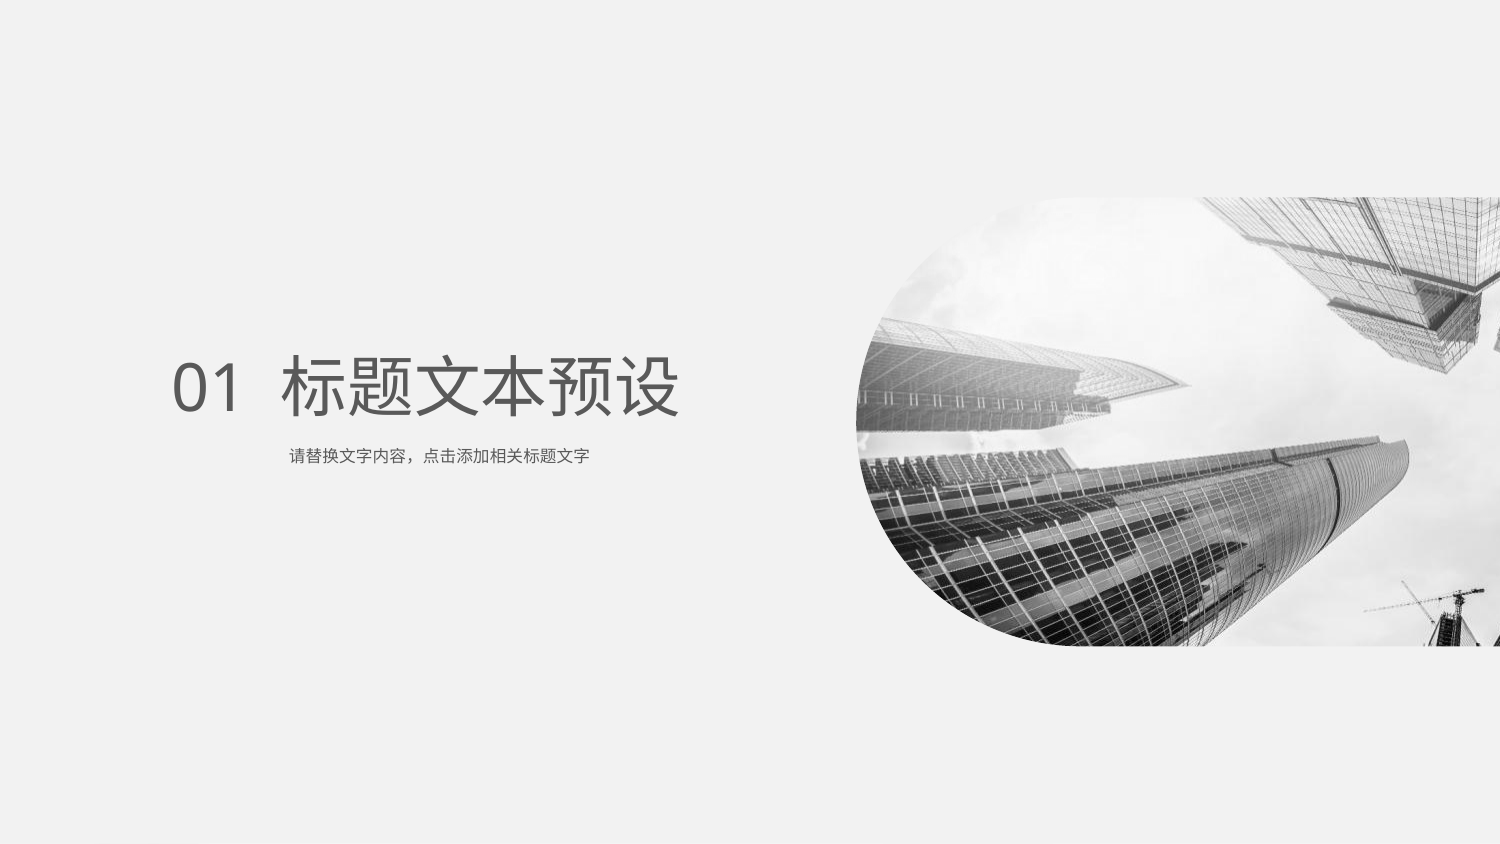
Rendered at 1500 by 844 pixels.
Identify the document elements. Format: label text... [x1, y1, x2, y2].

text_box 请替换文字内容，点击添加相关标题文字 [288, 445, 745, 466]
text_box [854, 195, 1500, 649]
text_box 01 标题文本预设 [171, 344, 867, 425]
